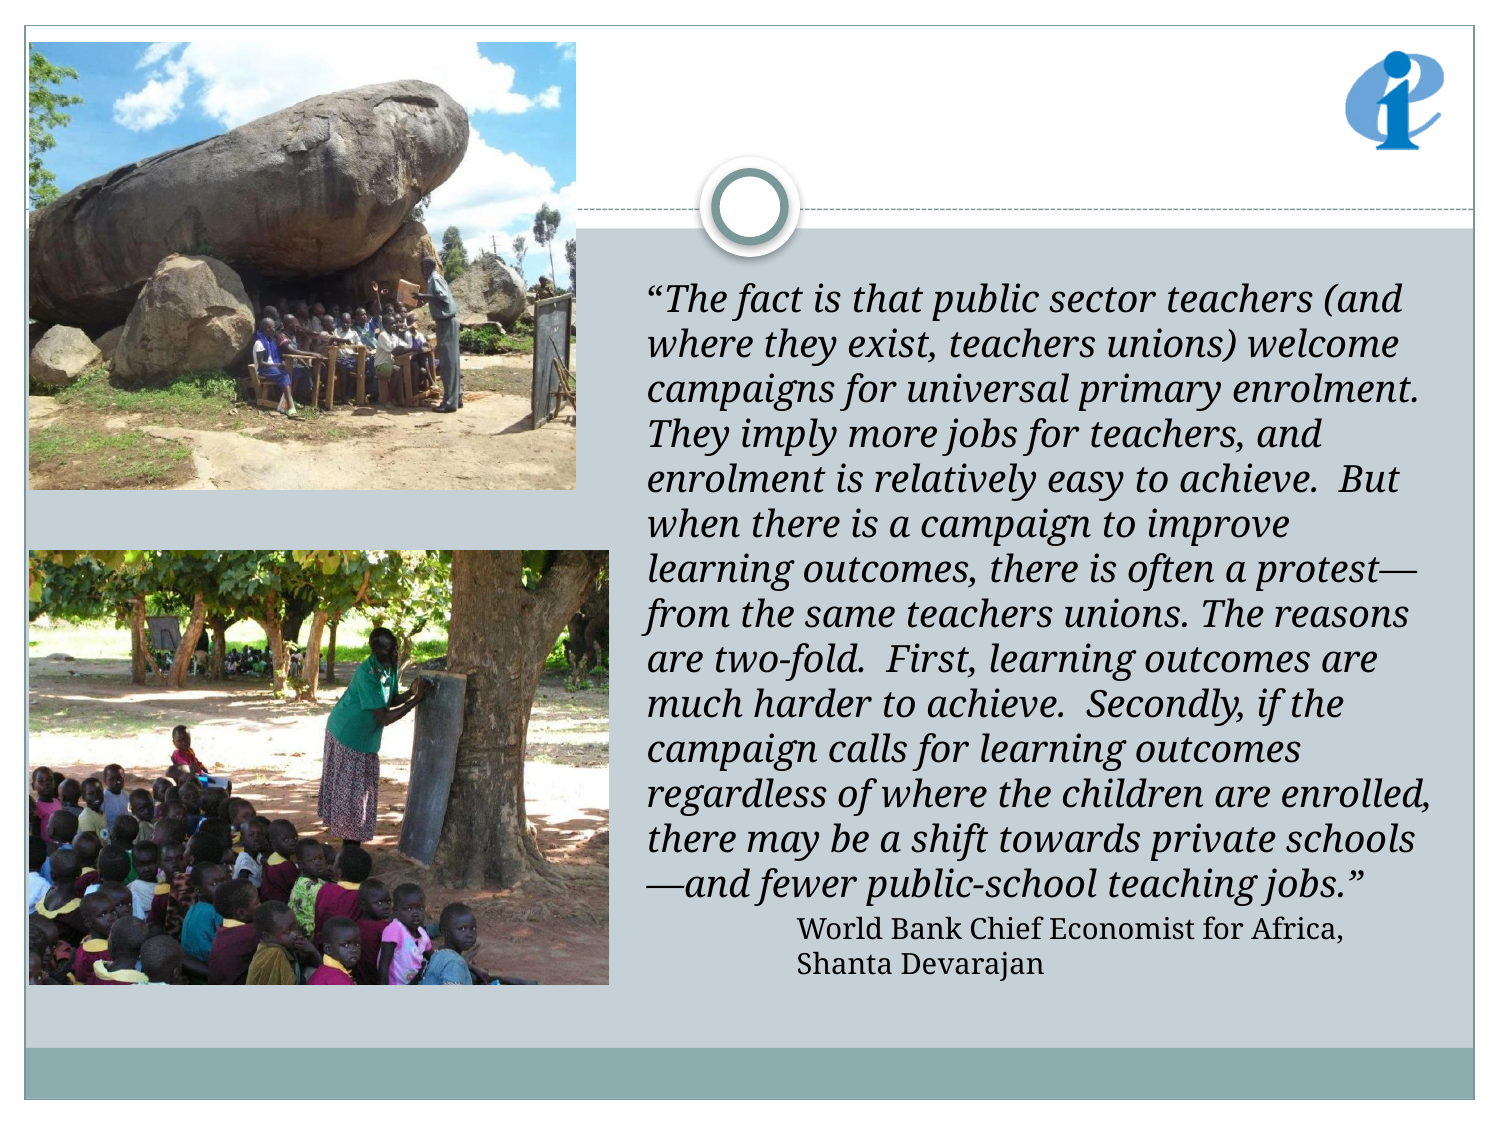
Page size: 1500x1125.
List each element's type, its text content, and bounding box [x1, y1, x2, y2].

list “The fact is that public sector teachers (and where they exist, teachers unions) welcome campaigns for universal primary enrolment. They imply more jobs for teachers, and enrolment is relatively easy to achieve. But when there is a campaign to improve learning outcomes, there is often a protest—from the same teachers unions. The reasons are two-fold. First, learning outcomes are much harder to achieve. Secondly, if the campaign calls for learning outcomes regardless of where the children are enrolled, there may be a shift towards private schools—and fewer public-school teaching jobs.” World Bank Chief Economist for Africa, Shanta Devarajan [631, 267, 1457, 1125]
picture [1340, 42, 1457, 157]
picture [29, 550, 609, 986]
picture [29, 42, 576, 491]
